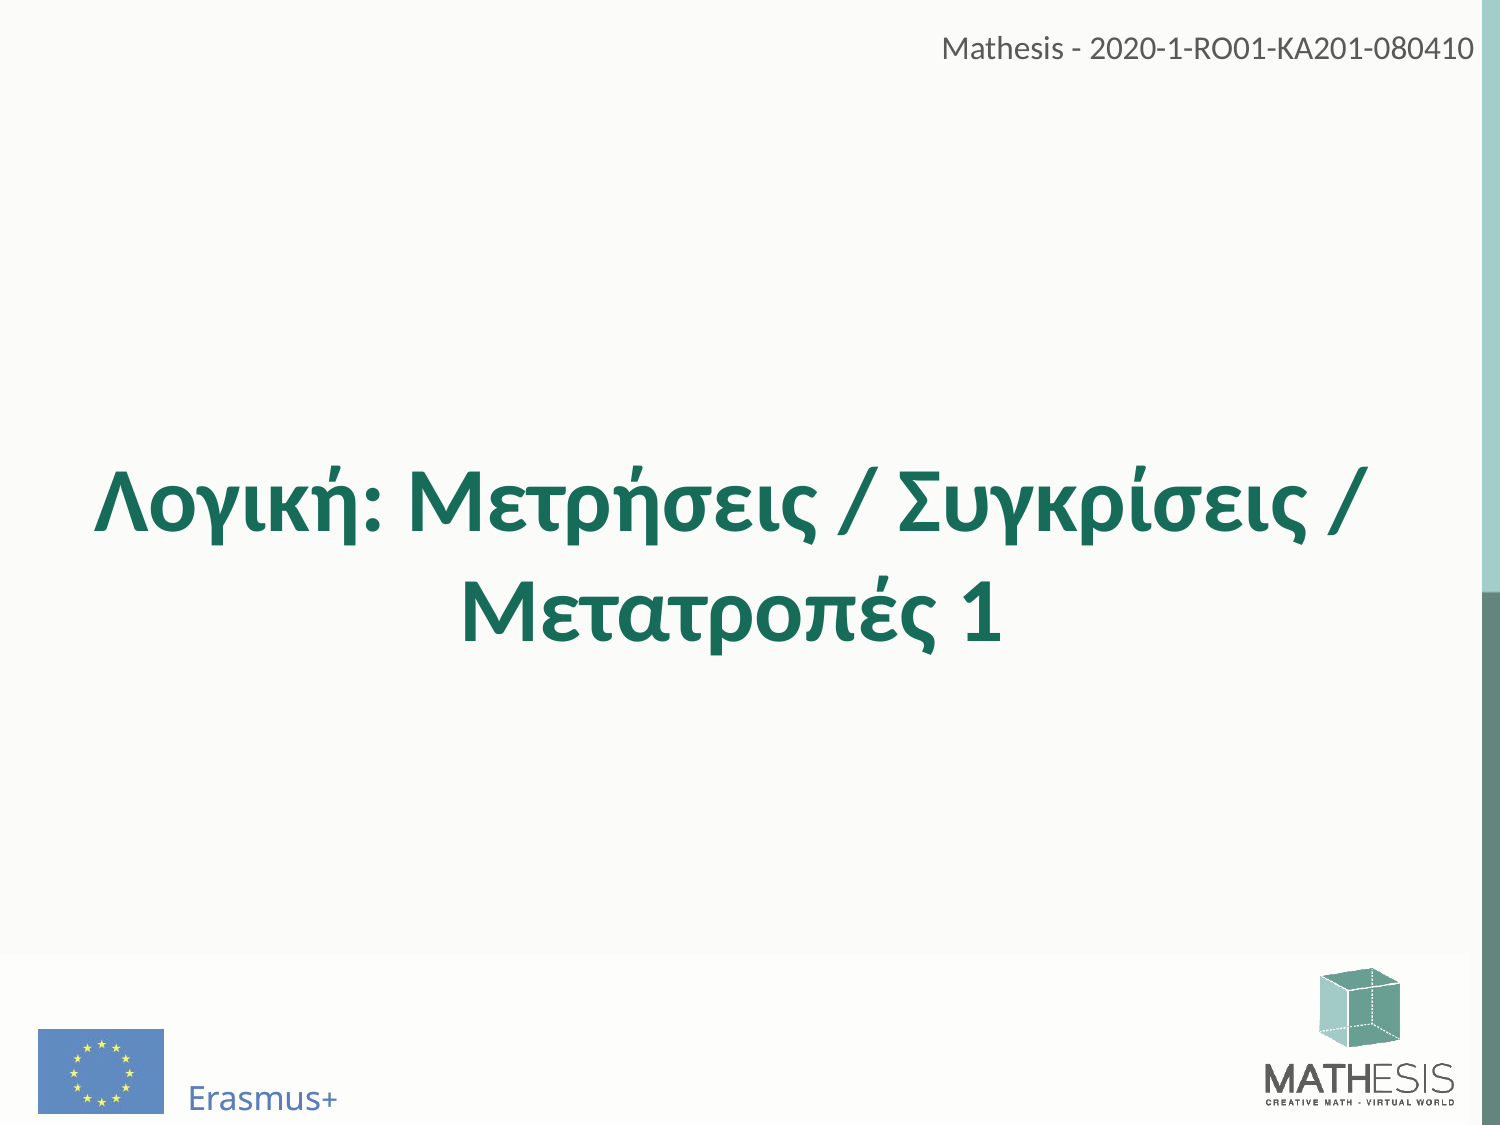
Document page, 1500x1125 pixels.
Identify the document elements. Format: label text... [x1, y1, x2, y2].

title Λογική: Μετρήσεις / Συγκρίσεις / Μετατροπές 1 [53, 432, 1411, 674]
